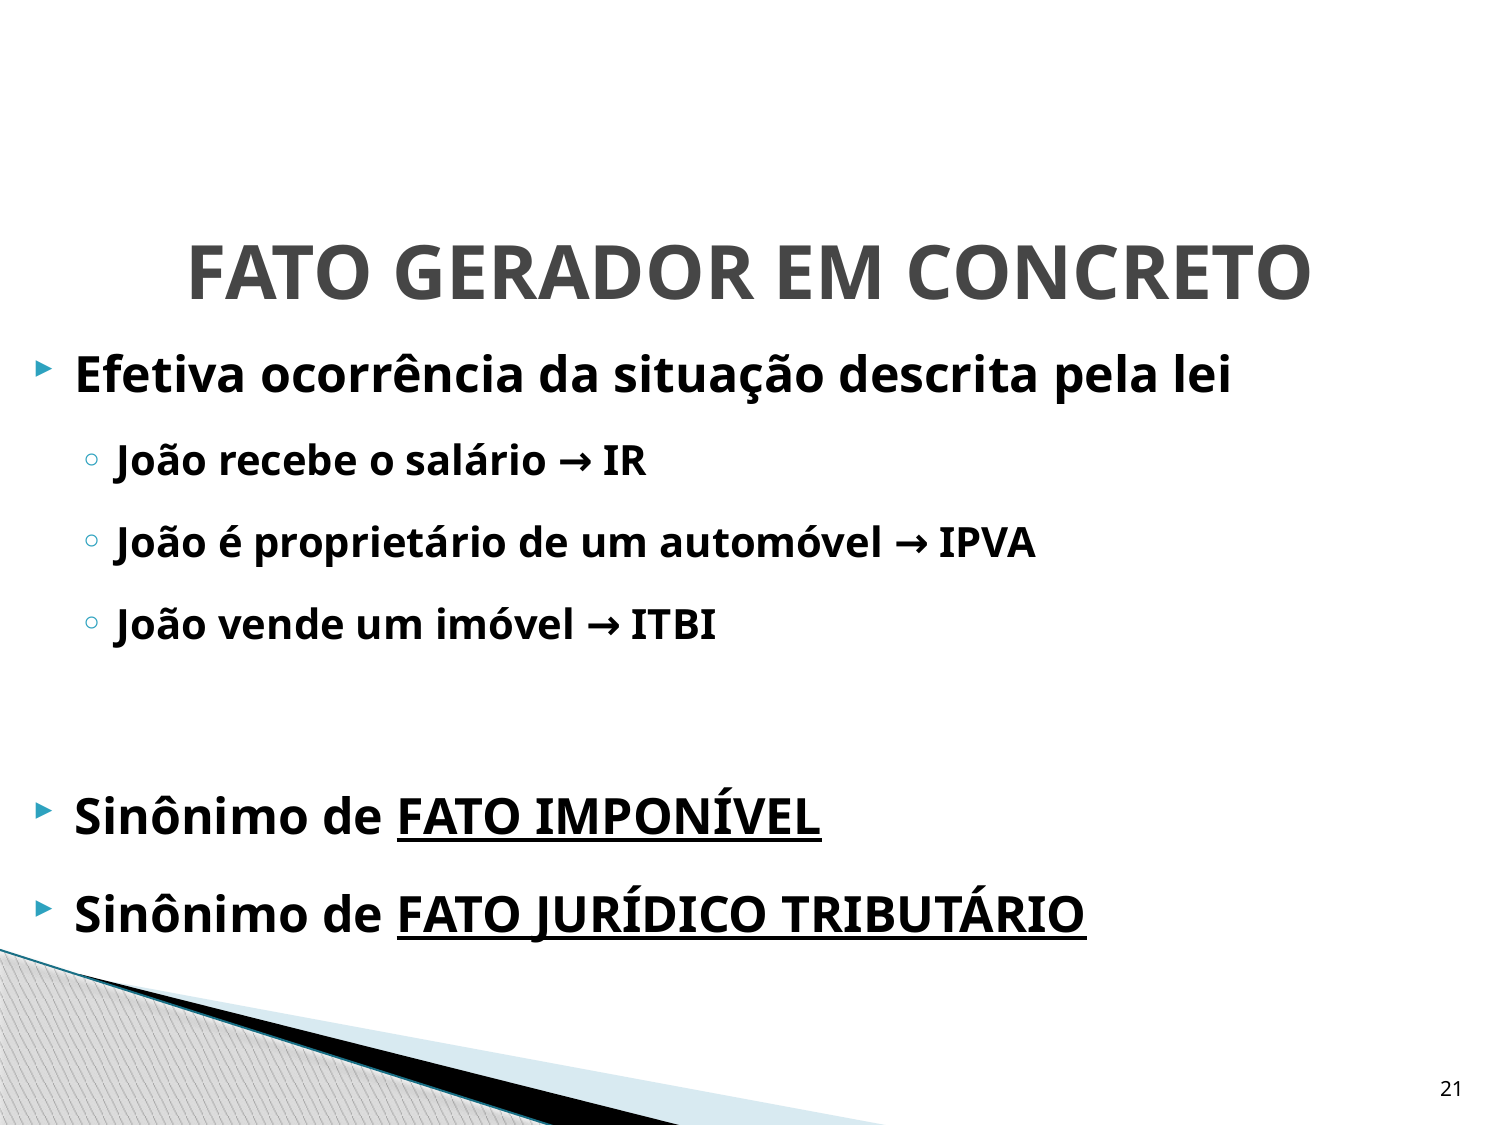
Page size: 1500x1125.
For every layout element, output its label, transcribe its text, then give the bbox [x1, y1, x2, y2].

list Efetiva ocorrência da situação descrita pela lei João recebe o salário → IR João é proprietário de um automóvel → IPVA João vende um imóvel → ITBI Sinônimo de fato imponível Sinônimo de FATO JURÍDICO TRIBUTÁRIO [0, 304, 1477, 1125]
title FATO GERADOR EM CONCRETO [0, 234, 1500, 305]
